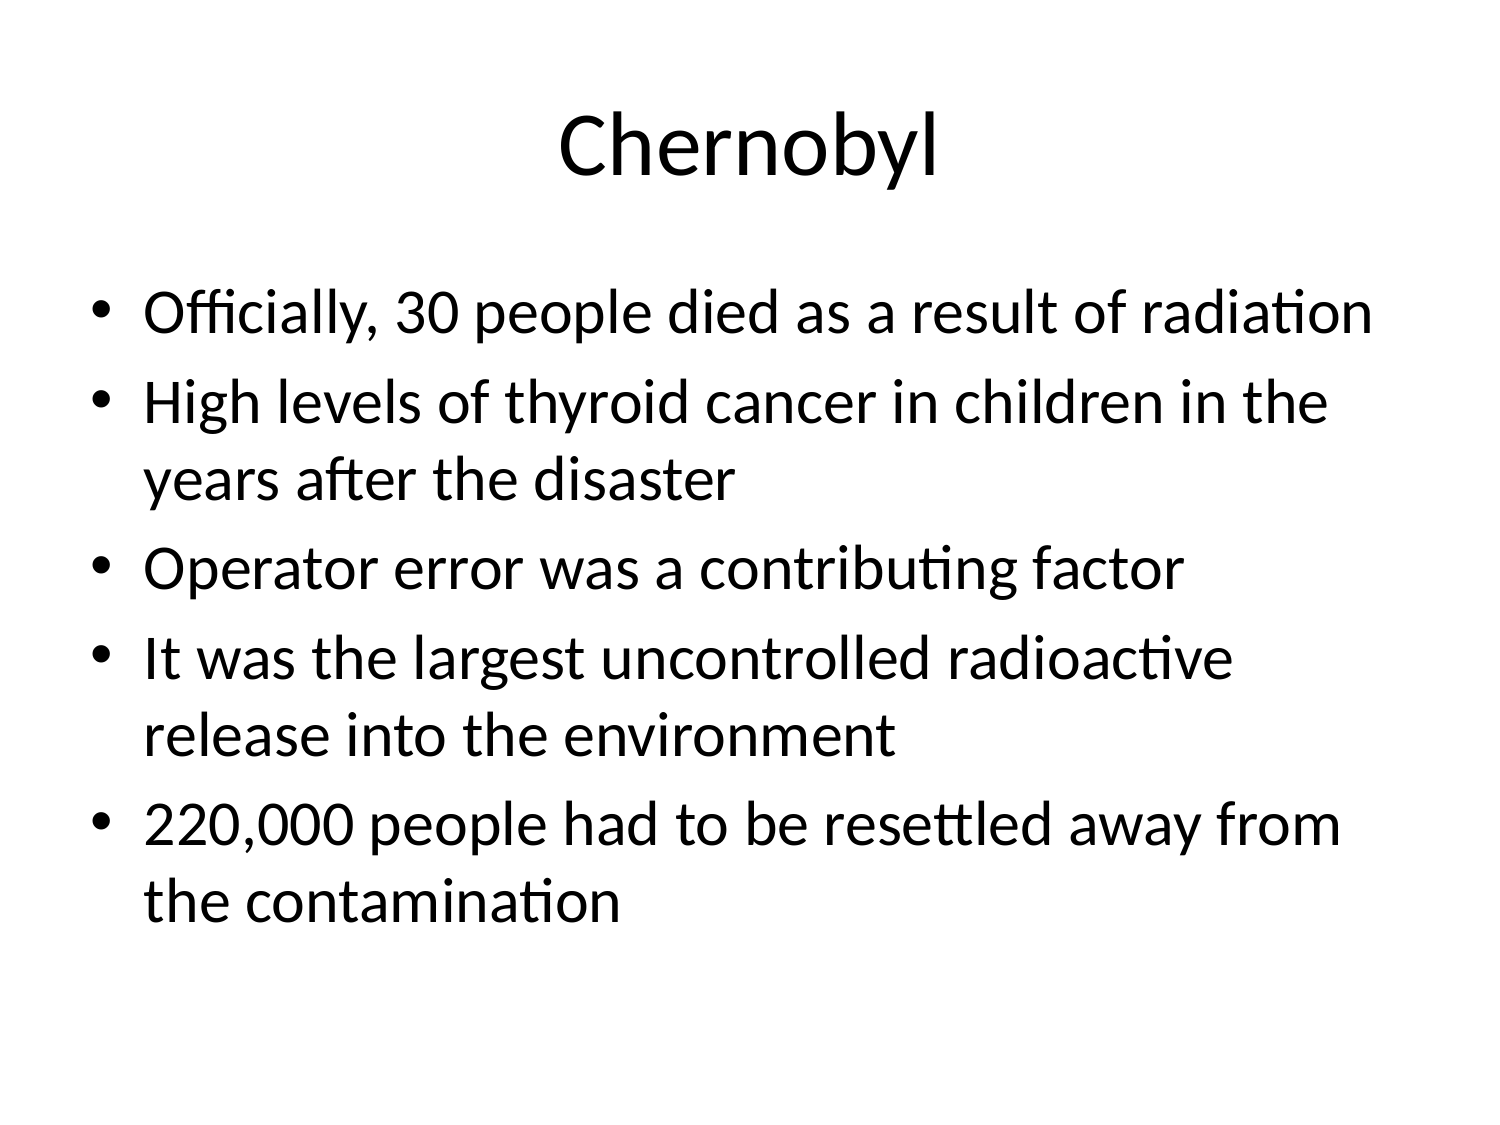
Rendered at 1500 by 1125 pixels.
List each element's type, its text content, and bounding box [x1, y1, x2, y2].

title Chernobyl [75, 45, 1425, 233]
list Officially, 30 people died as a result of radiation High levels of thyroid cancer in children in the years after the disaster Operator error was a contributing factor It was the largest uncontrolled radioactive release into the environment 220,000 people had to be resettled away from the contamination [75, 262, 1425, 1005]
